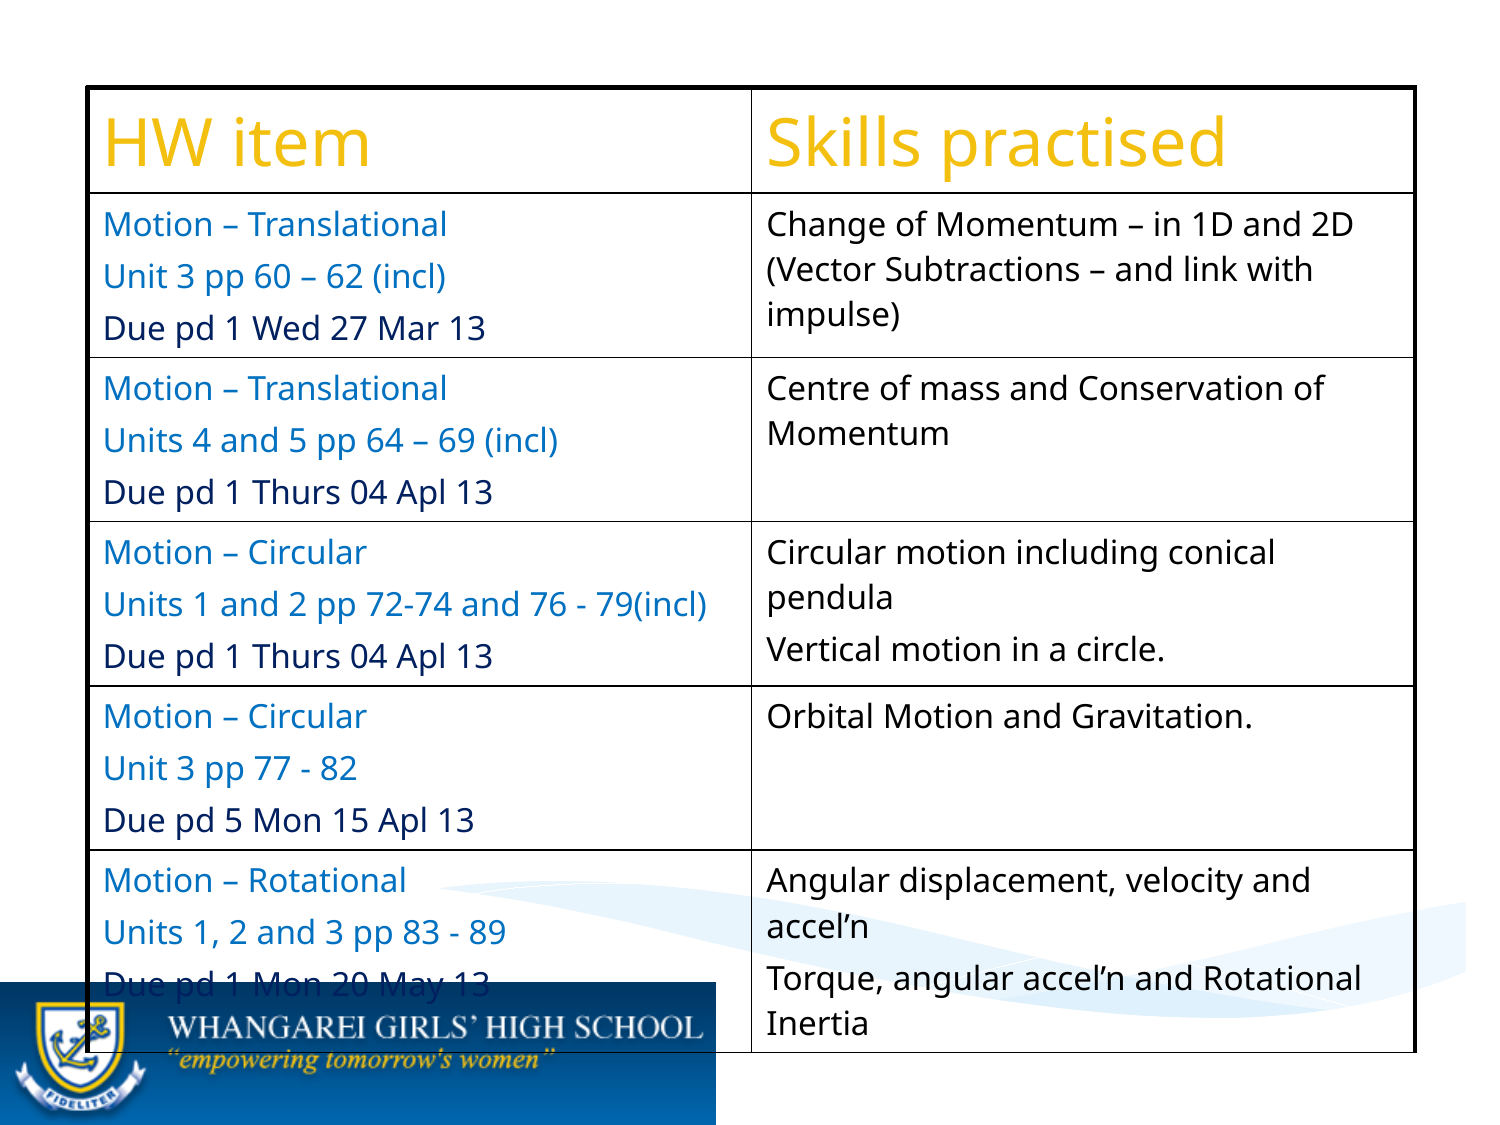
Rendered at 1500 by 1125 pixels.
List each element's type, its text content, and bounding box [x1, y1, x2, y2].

picture [0, 982, 716, 1125]
table_cell Motion – Circular Unit 3 pp 77 - 82 Due pd 5 Mon 15 Apl 13 [90, 687, 751, 849]
table_header Skills practised [752, 90, 1413, 192]
table_cell Motion – Circular Units 1 and 2 pp 72-74 and 76 - 79(incl) Due pd 1 Thurs 04 Apl 13 [90, 522, 751, 685]
table_cell Motion – Rotational Units 1, 2 and 3 pp 83 - 89 Due pd 1 Mon 20 May 13 [90, 851, 751, 1052]
table_cell Circular motion including conical pendula Vertical motion in a circle. [752, 522, 1413, 685]
table_cell Motion – Translational Units 4 and 5 pp 64 – 69 (incl) Due pd 1 Thurs 04 Apl 13 [90, 358, 751, 521]
table_cell Orbital Motion and Gravitation. [752, 687, 1413, 849]
table_cell Change of Momentum – in 1D and 2D (Vector Subtractions – and link with impulse) [752, 194, 1413, 357]
table_cell Angular displacement, velocity and accel’n Torque, angular accel’n and Rotational Inertia [752, 851, 1413, 1052]
table_header HW item [90, 90, 751, 192]
table_cell Centre of mass and Conservation of Momentum [752, 358, 1413, 521]
table_cell Motion – Translational Unit 3 pp 60 – 62 (incl) Due pd 1 Wed 27 Mar 13 [90, 194, 751, 357]
